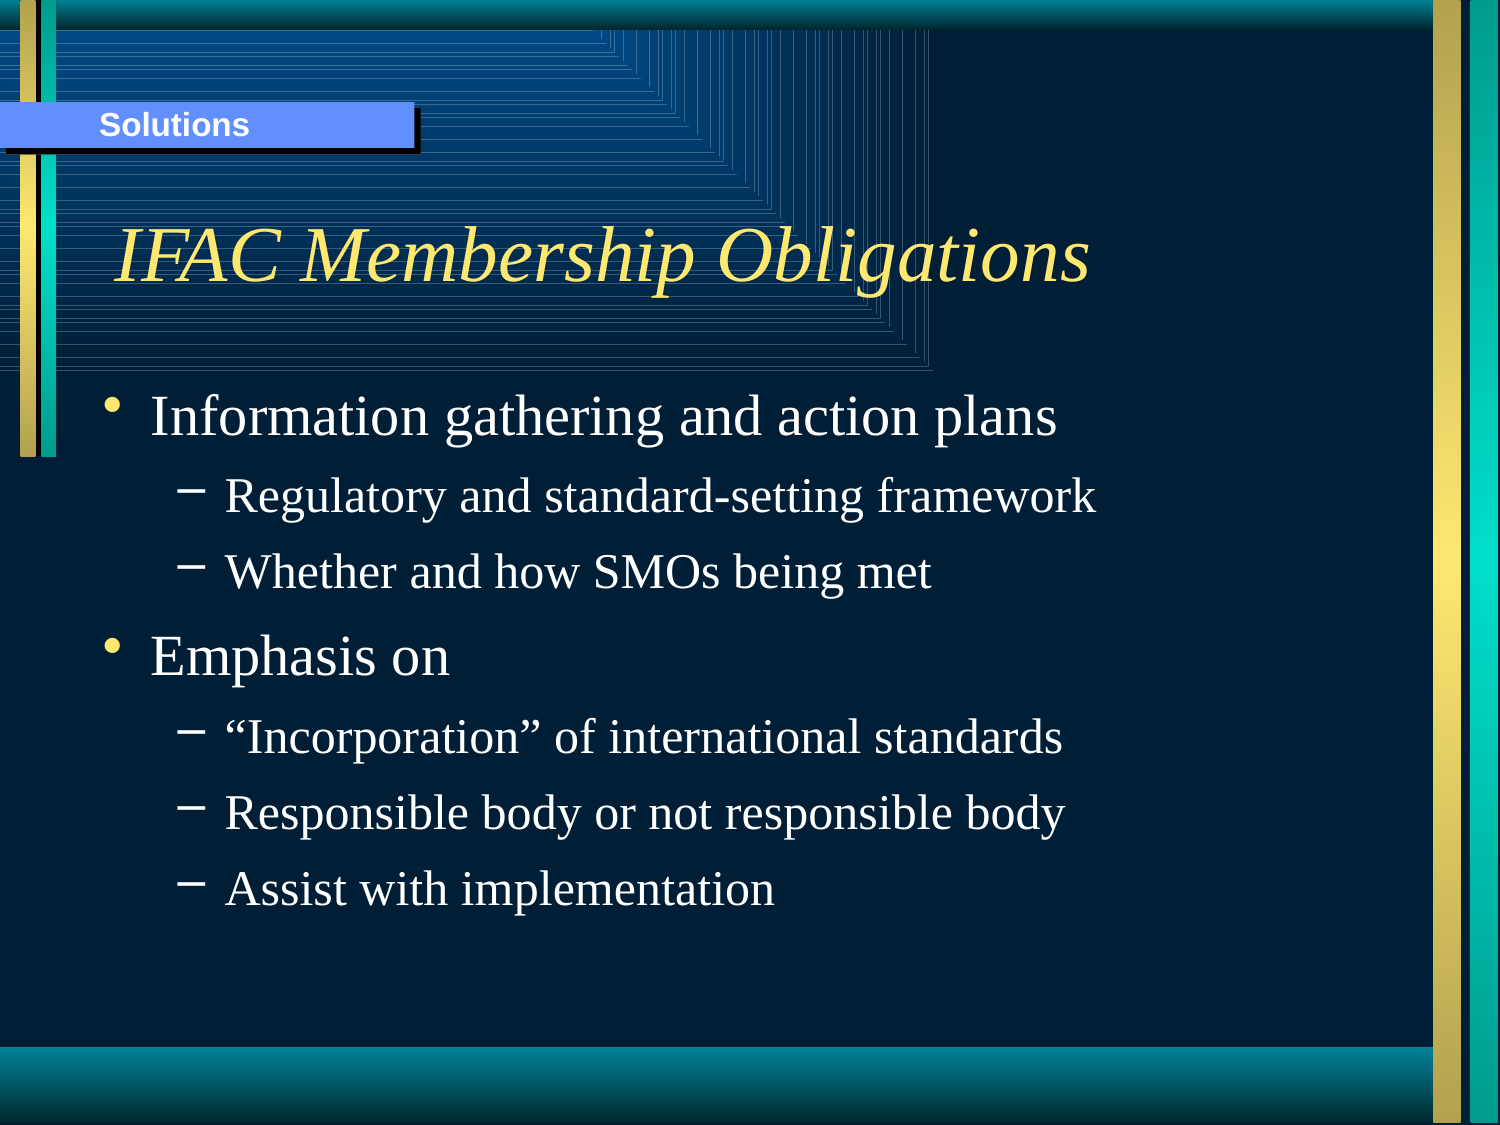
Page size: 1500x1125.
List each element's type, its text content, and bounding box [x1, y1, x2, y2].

text_box IFAC Membership Obligations [99, 162, 1388, 338]
text_box Solutions [0, 87, 573, 153]
subtitle Information gathering and action plans Regulatory and standard-setting framework Whether and how SMOs being met Emphasis on “Incorporation” of international standards Responsible body or not responsible body Assist with implementation [87, 362, 1438, 990]
